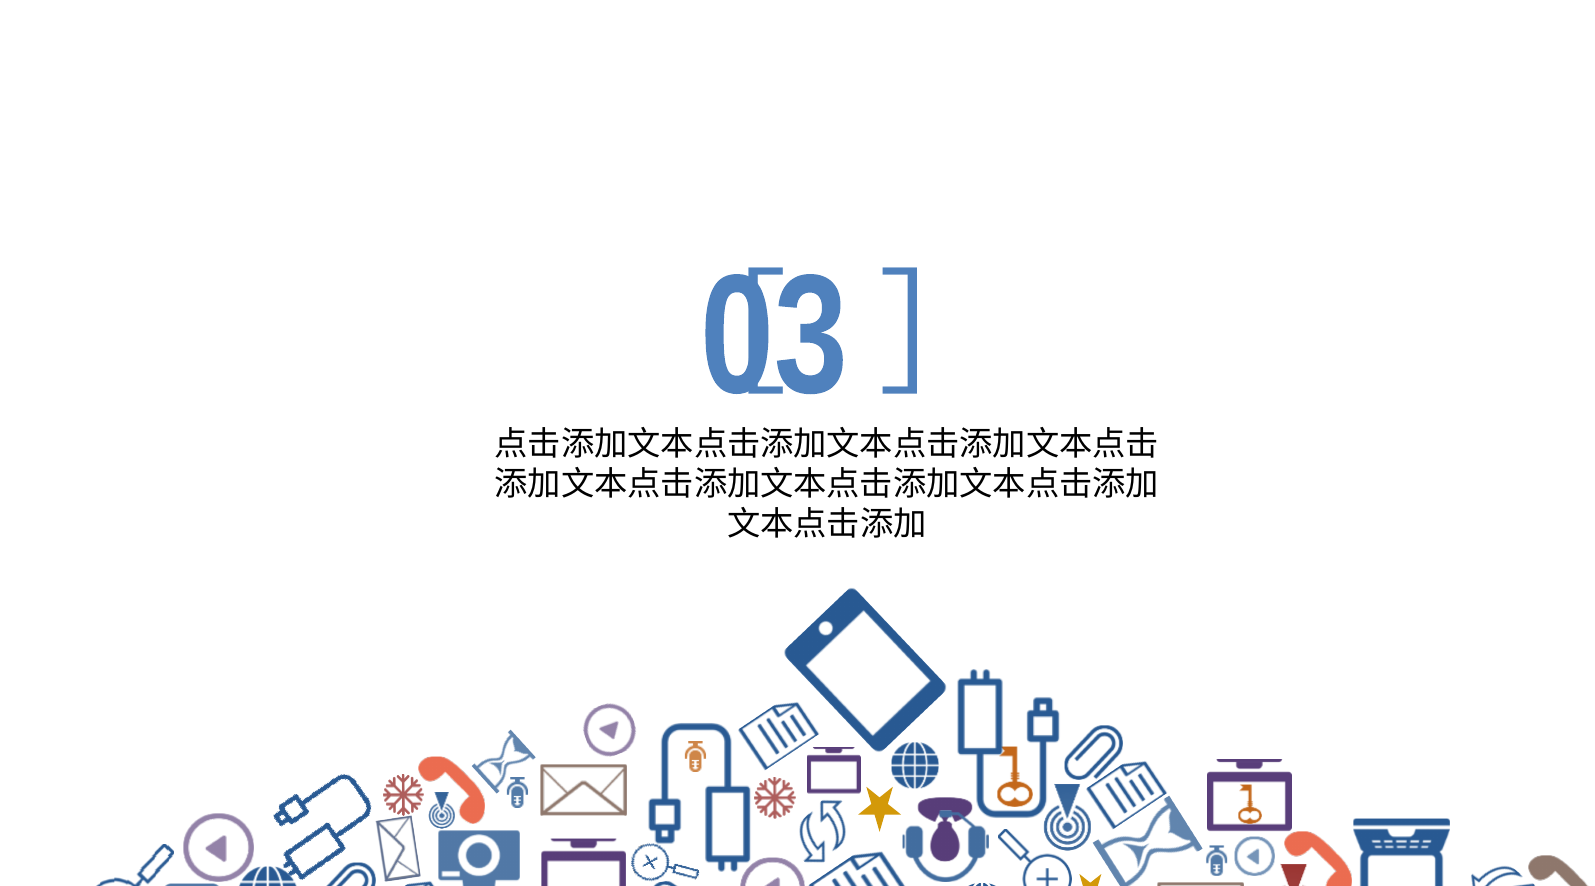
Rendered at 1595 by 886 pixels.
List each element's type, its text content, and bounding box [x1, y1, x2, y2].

text_box ［ ］ [451, 240, 1027, 416]
text_box 点击添加文本点击添加文本点击添加文本点击添加文本点击添加文本点击添加文本点击添加文本点击添加 [478, 416, 1176, 549]
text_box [80, 584, 1595, 886]
